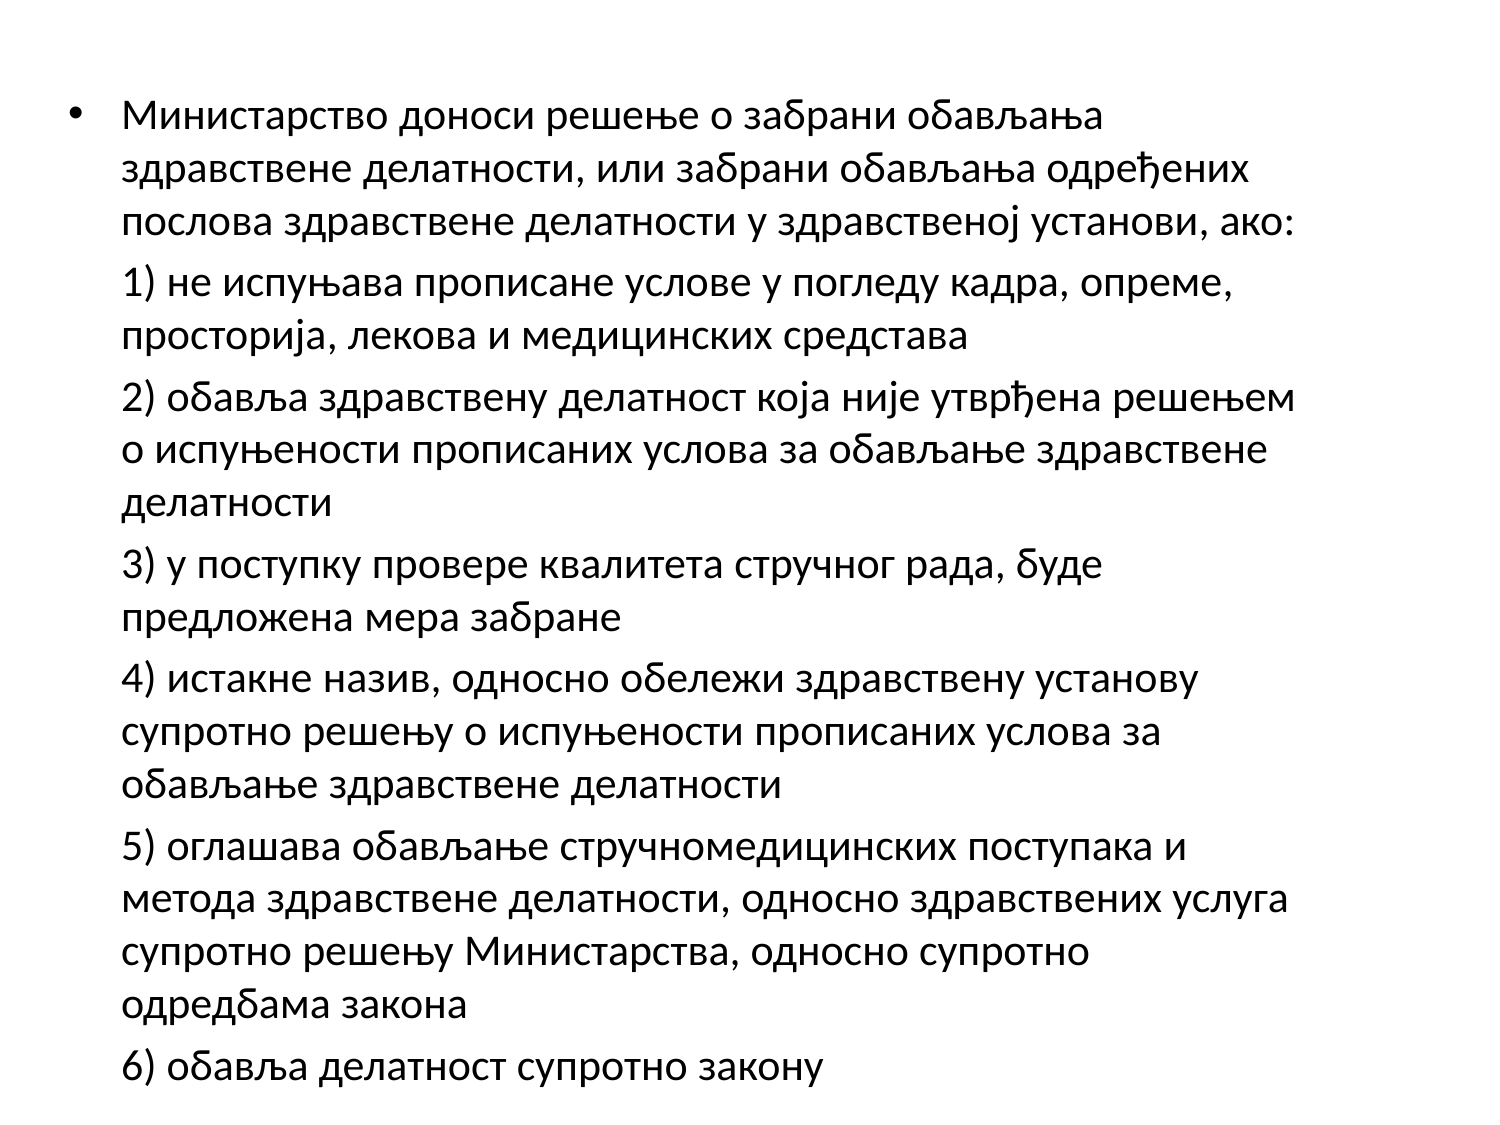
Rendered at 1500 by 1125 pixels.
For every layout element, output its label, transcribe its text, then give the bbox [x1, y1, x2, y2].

list Министарство доноси решење о забрани обављања здравствене делатности, или забрани обављања одређених послова здравствене делатности у здравственој установи, ако: 1) не испуњава прописане услове у погледу кадра, опреме, просторија, лекова и медицинских средстава 2) обавља здравствену делатност која није утврђена решењем о испуњености прописаних услова за обављање здравствене делатности 3) у поступку провере квалитета стручног рада, буде предложена мера забране 4) истакне назив, односно обележи здравствену установу супротно решењу о испуњености прописаних услова за обављање здравствене делатности 5) оглашава обављање стручномедицинских поступака и метода здравствене делатности, односно здравствених услуга супротно решењу Министарства, односно супротно одредбама закона 6) обавља делатност супротно закону [53, 78, 1317, 1125]
